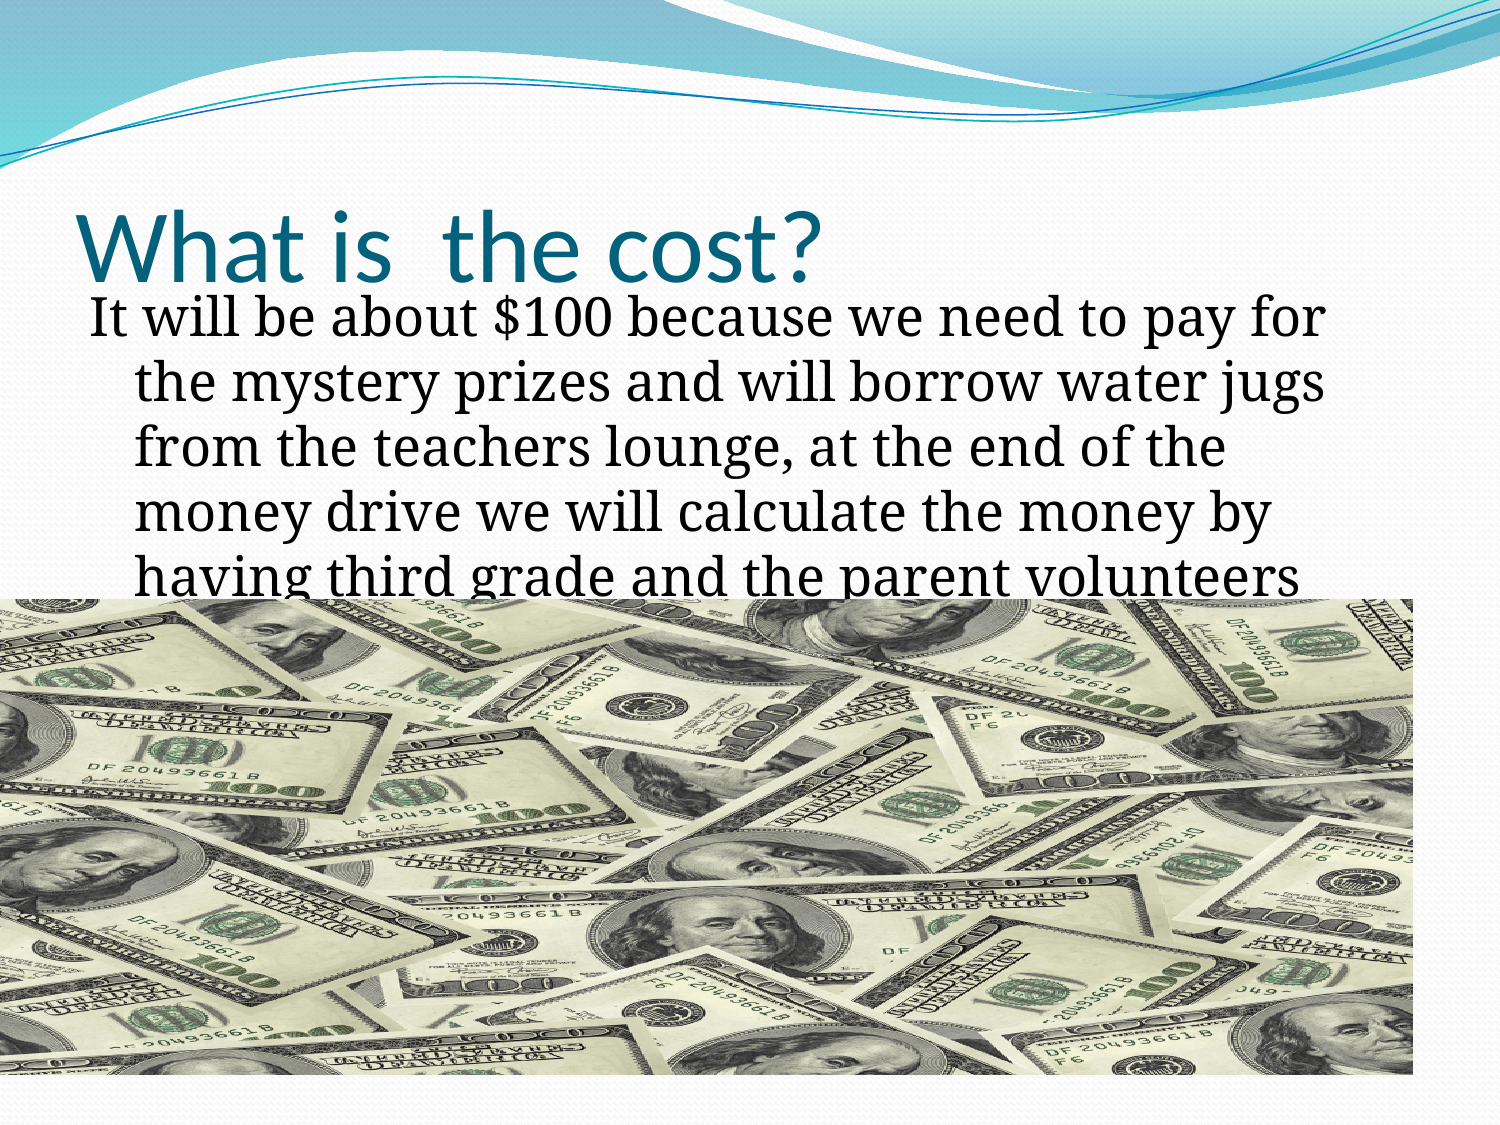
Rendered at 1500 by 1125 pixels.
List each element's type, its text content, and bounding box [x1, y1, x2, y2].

picture [0, 599, 1413, 1076]
list It will be about $100 because we need to pay for the mystery prizes and will borrow water jugs from the teachers lounge, at the end of the money drive we will calculate the money by having third grade and the parent volunteers count the money. [75, 275, 1425, 1018]
title What is the cost? [75, 115, 1425, 275]
